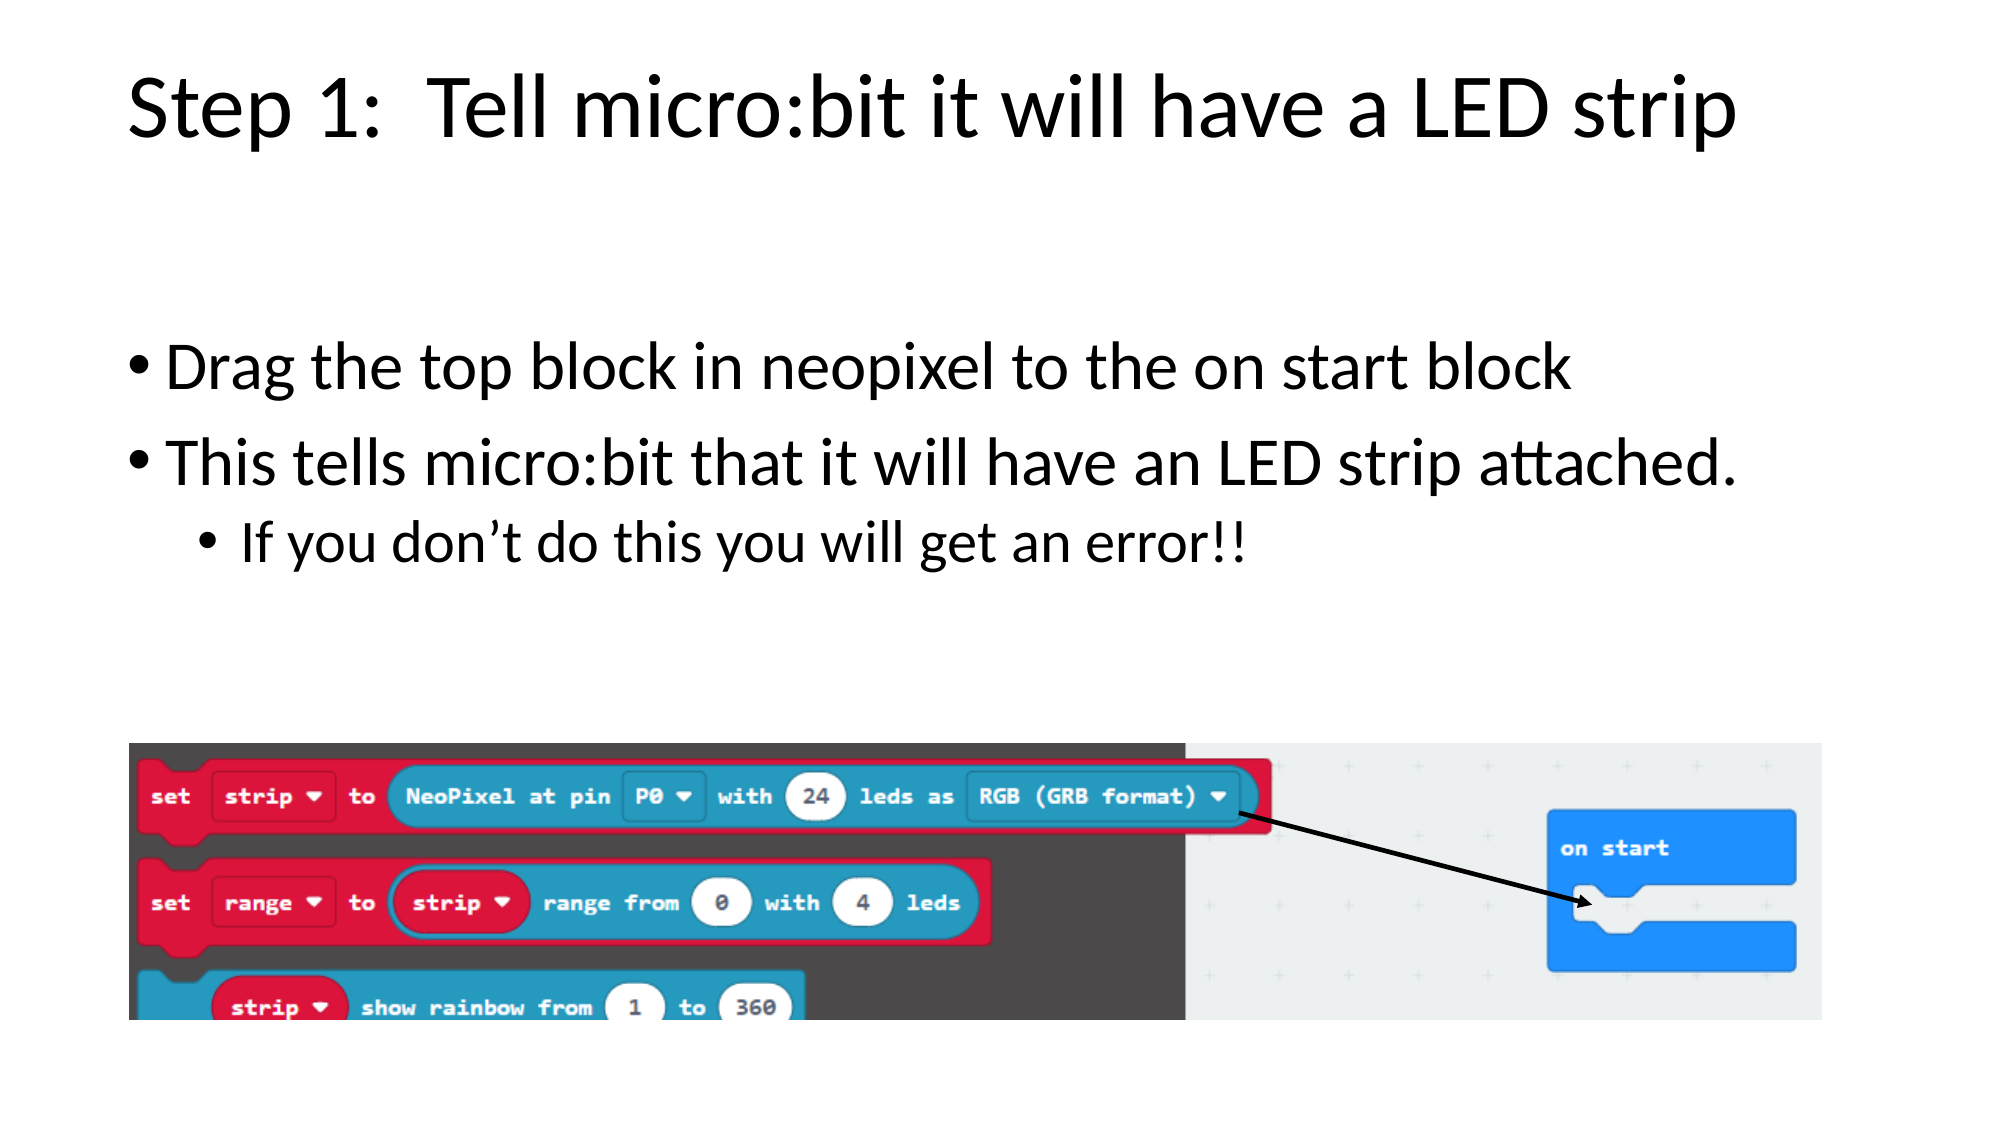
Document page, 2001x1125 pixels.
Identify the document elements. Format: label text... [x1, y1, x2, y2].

list Drag the top block in neopixel to the on start block This tells micro:bit that it will have an LED strip attached. If you don’t do this you will get an error!! [112, 323, 1838, 802]
title Step 1: Tell micro:bit it will have a LED strip [112, 0, 1838, 217]
picture [129, 743, 1822, 1021]
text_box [1238, 812, 1593, 905]
